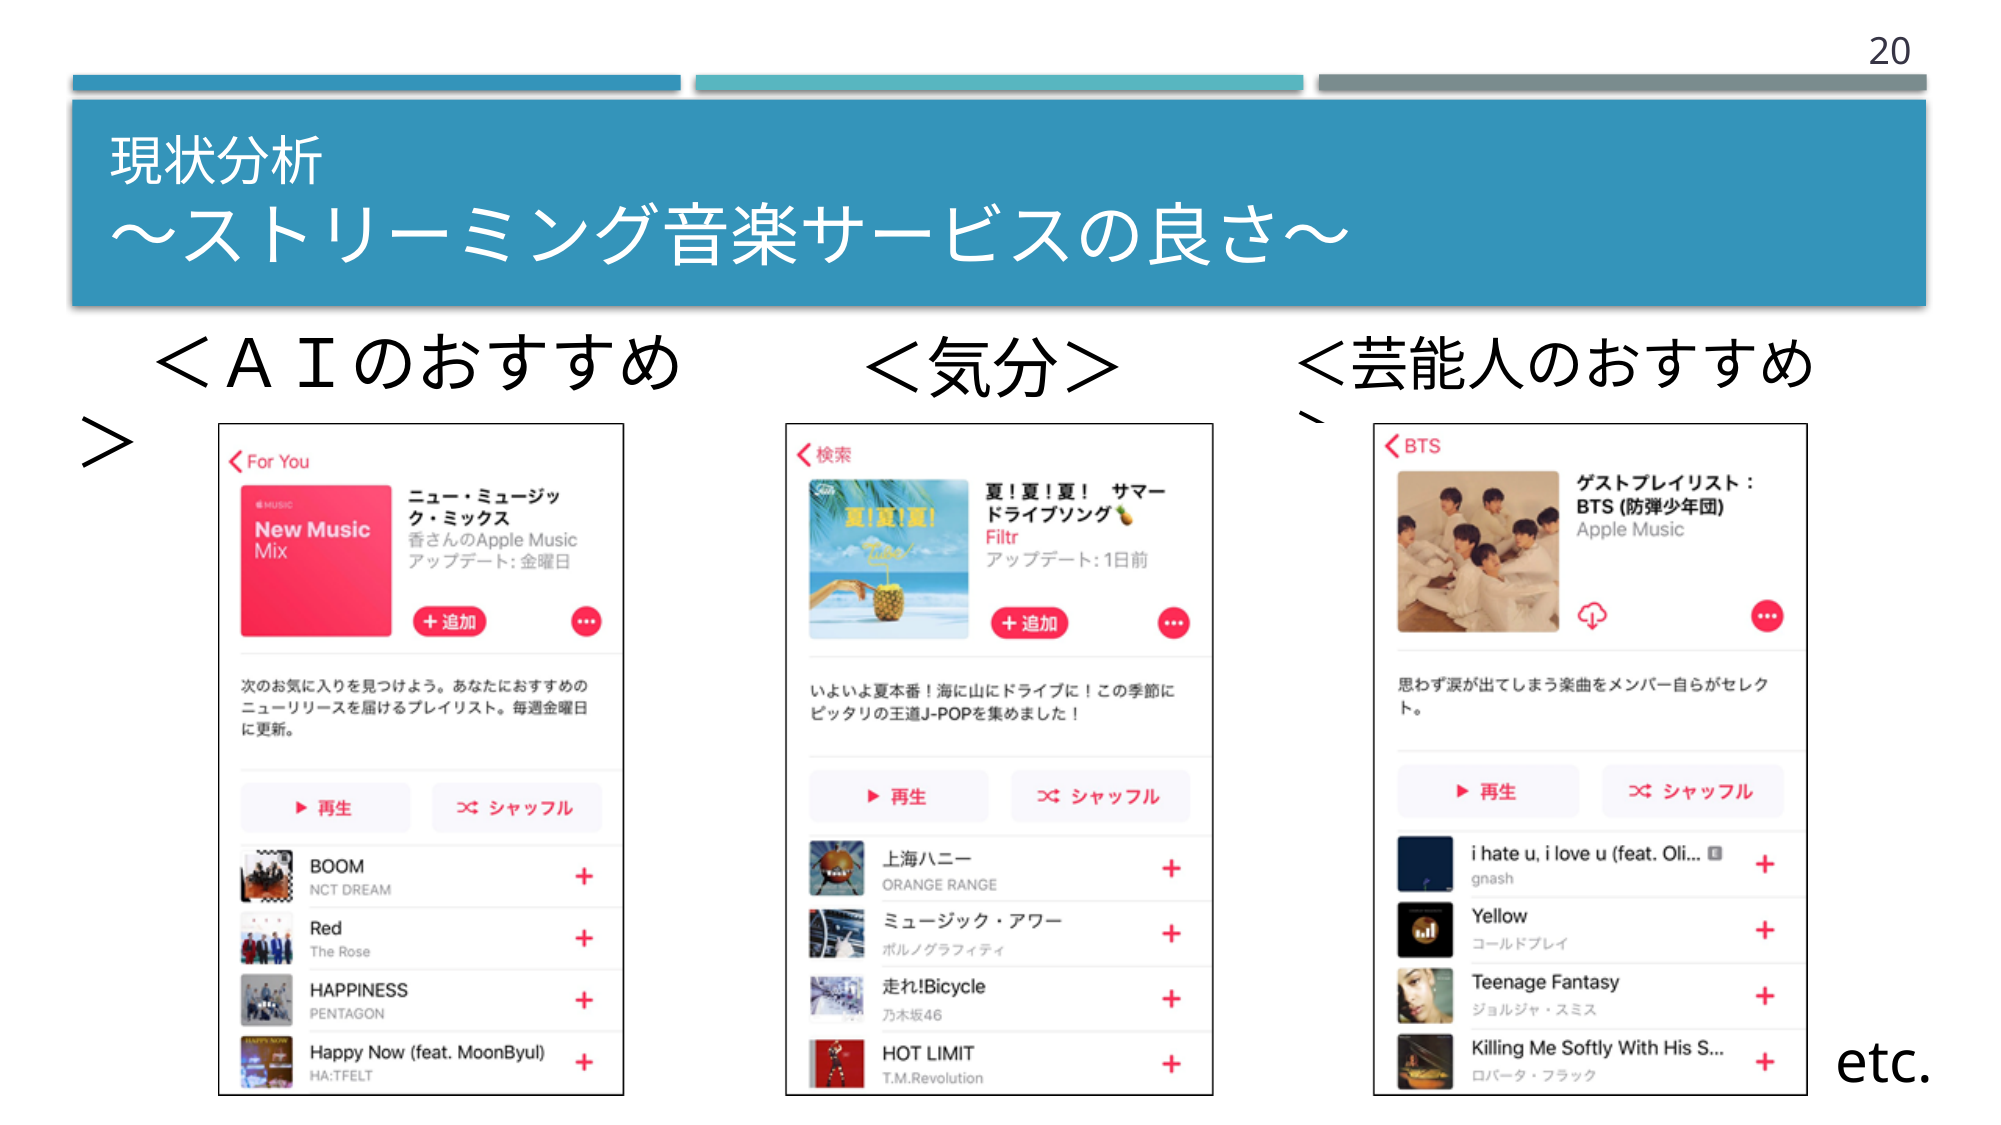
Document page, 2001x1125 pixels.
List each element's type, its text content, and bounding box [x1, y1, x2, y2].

text_box ＜気分＞ [844, 318, 1154, 414]
picture [218, 423, 1809, 1097]
text_box etc. [1821, 1016, 1948, 1102]
text_box ＜芸能人のおすすめ＞ [1277, 319, 1889, 475]
text_box ＜ＡＩのおすすめ＞ [59, 313, 704, 488]
slide_number 19 [1754, 22, 1927, 83]
title 現状分析 〜ストリーミング音楽サービスの良さ〜 [94, 119, 1904, 282]
